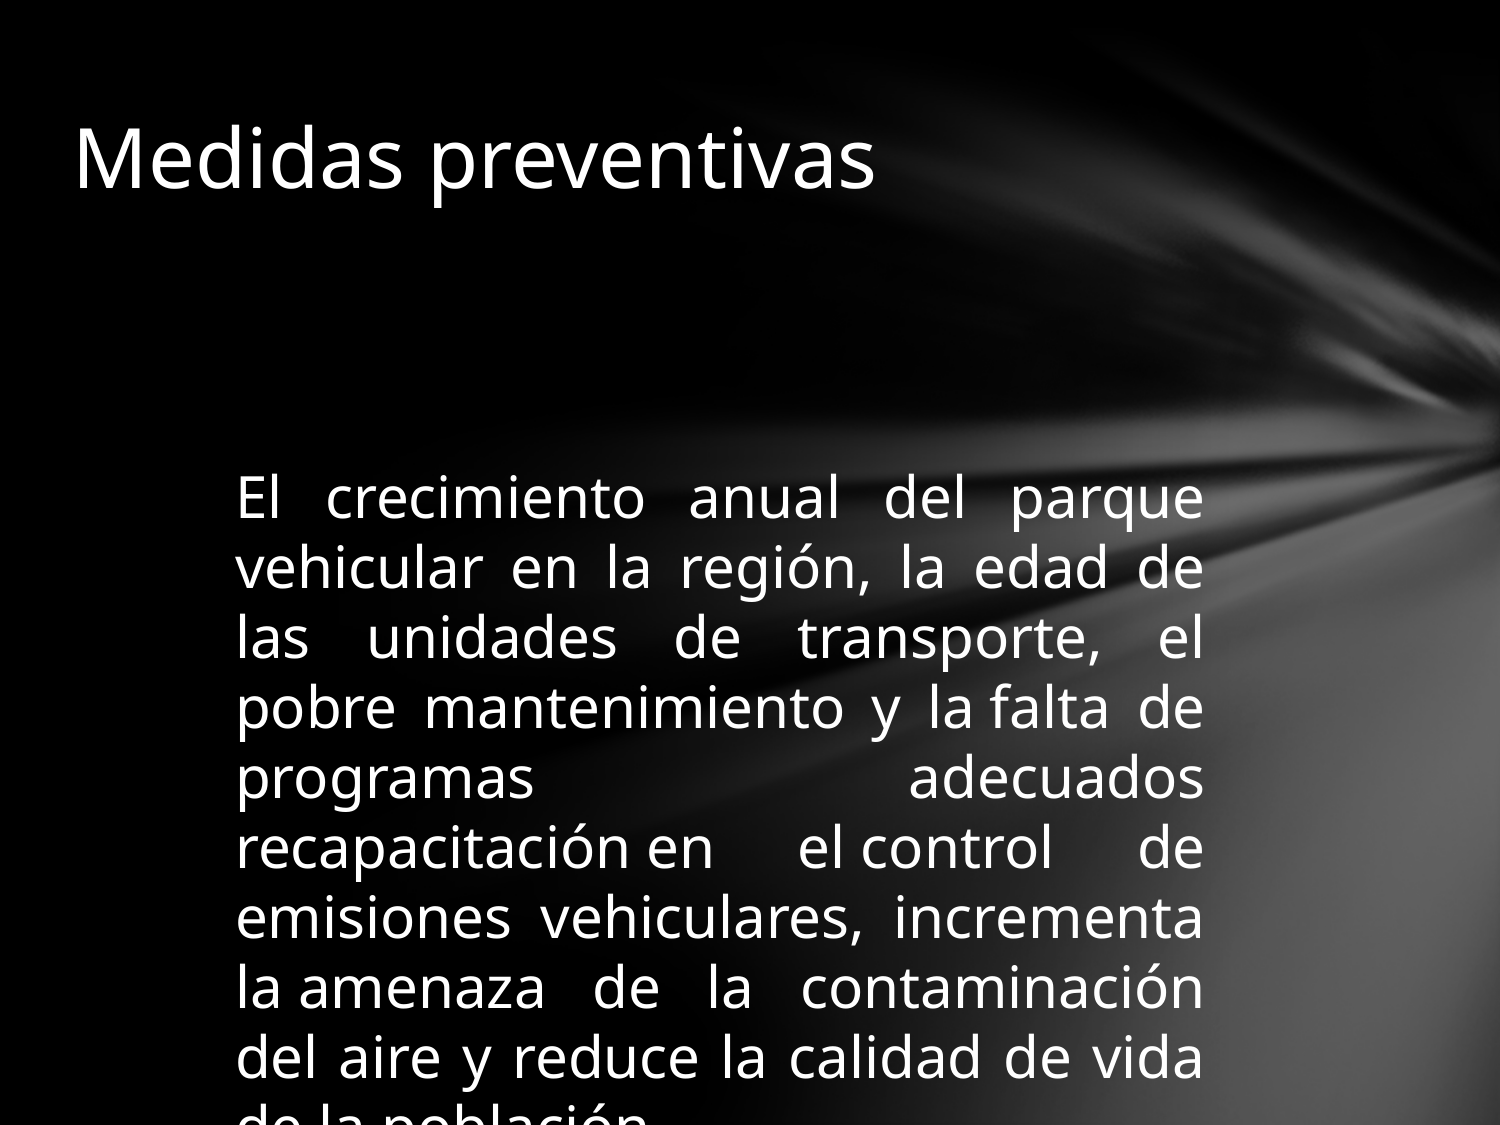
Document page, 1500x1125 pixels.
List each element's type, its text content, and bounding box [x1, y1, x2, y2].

title Medidas preventivas [57, 37, 1318, 213]
text_box El crecimiento anual del parque vehicular en la región, la edad de las unidades de transporte, el pobre mantenimiento y la falta de programas adecuados recapacitación en el control de emisiones vehiculares, incrementa la amenaza de la contaminación del aire y reduce la calidad de vida de la población [220, 452, 1221, 1125]
